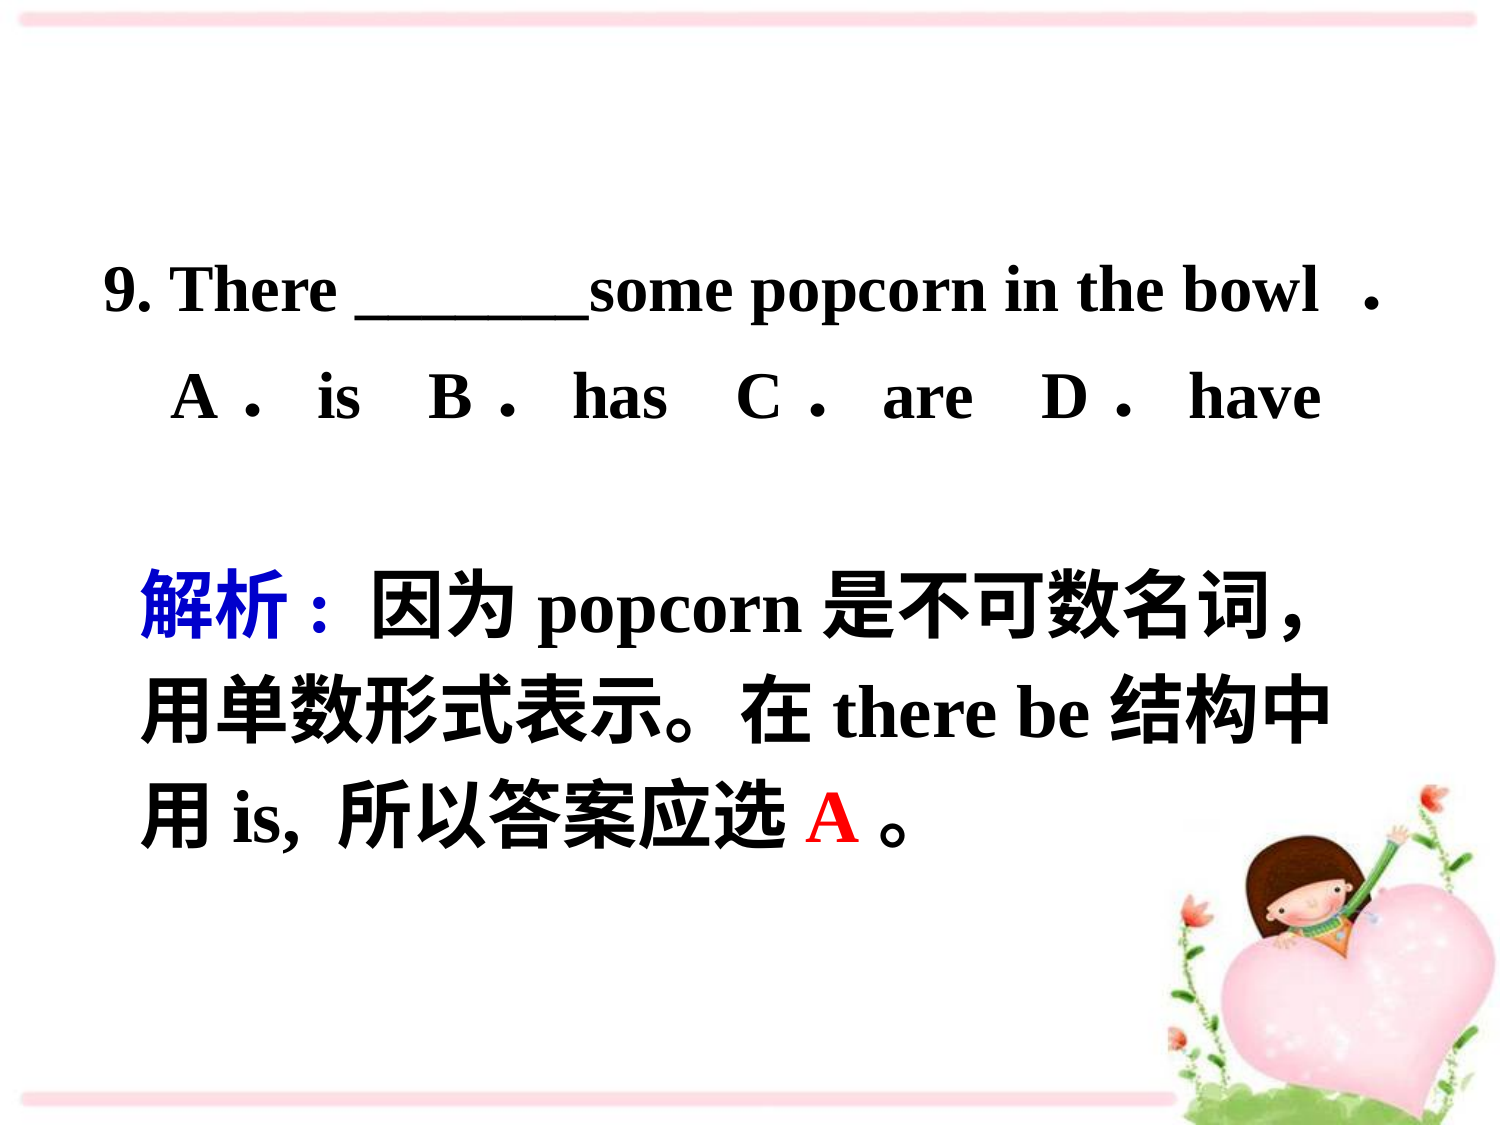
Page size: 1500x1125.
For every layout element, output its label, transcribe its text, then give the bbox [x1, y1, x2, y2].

list 9. There _______some popcorn in the bowl ． A．is B．has C．are D．have [88, 237, 1439, 607]
picture [0, 0, 1500, 1125]
text_box 解析: 因为popcorn是不可数名词， 用单数形式表示。在there be结构中 用is, 所以答案应选A。 [120, 547, 1365, 903]
